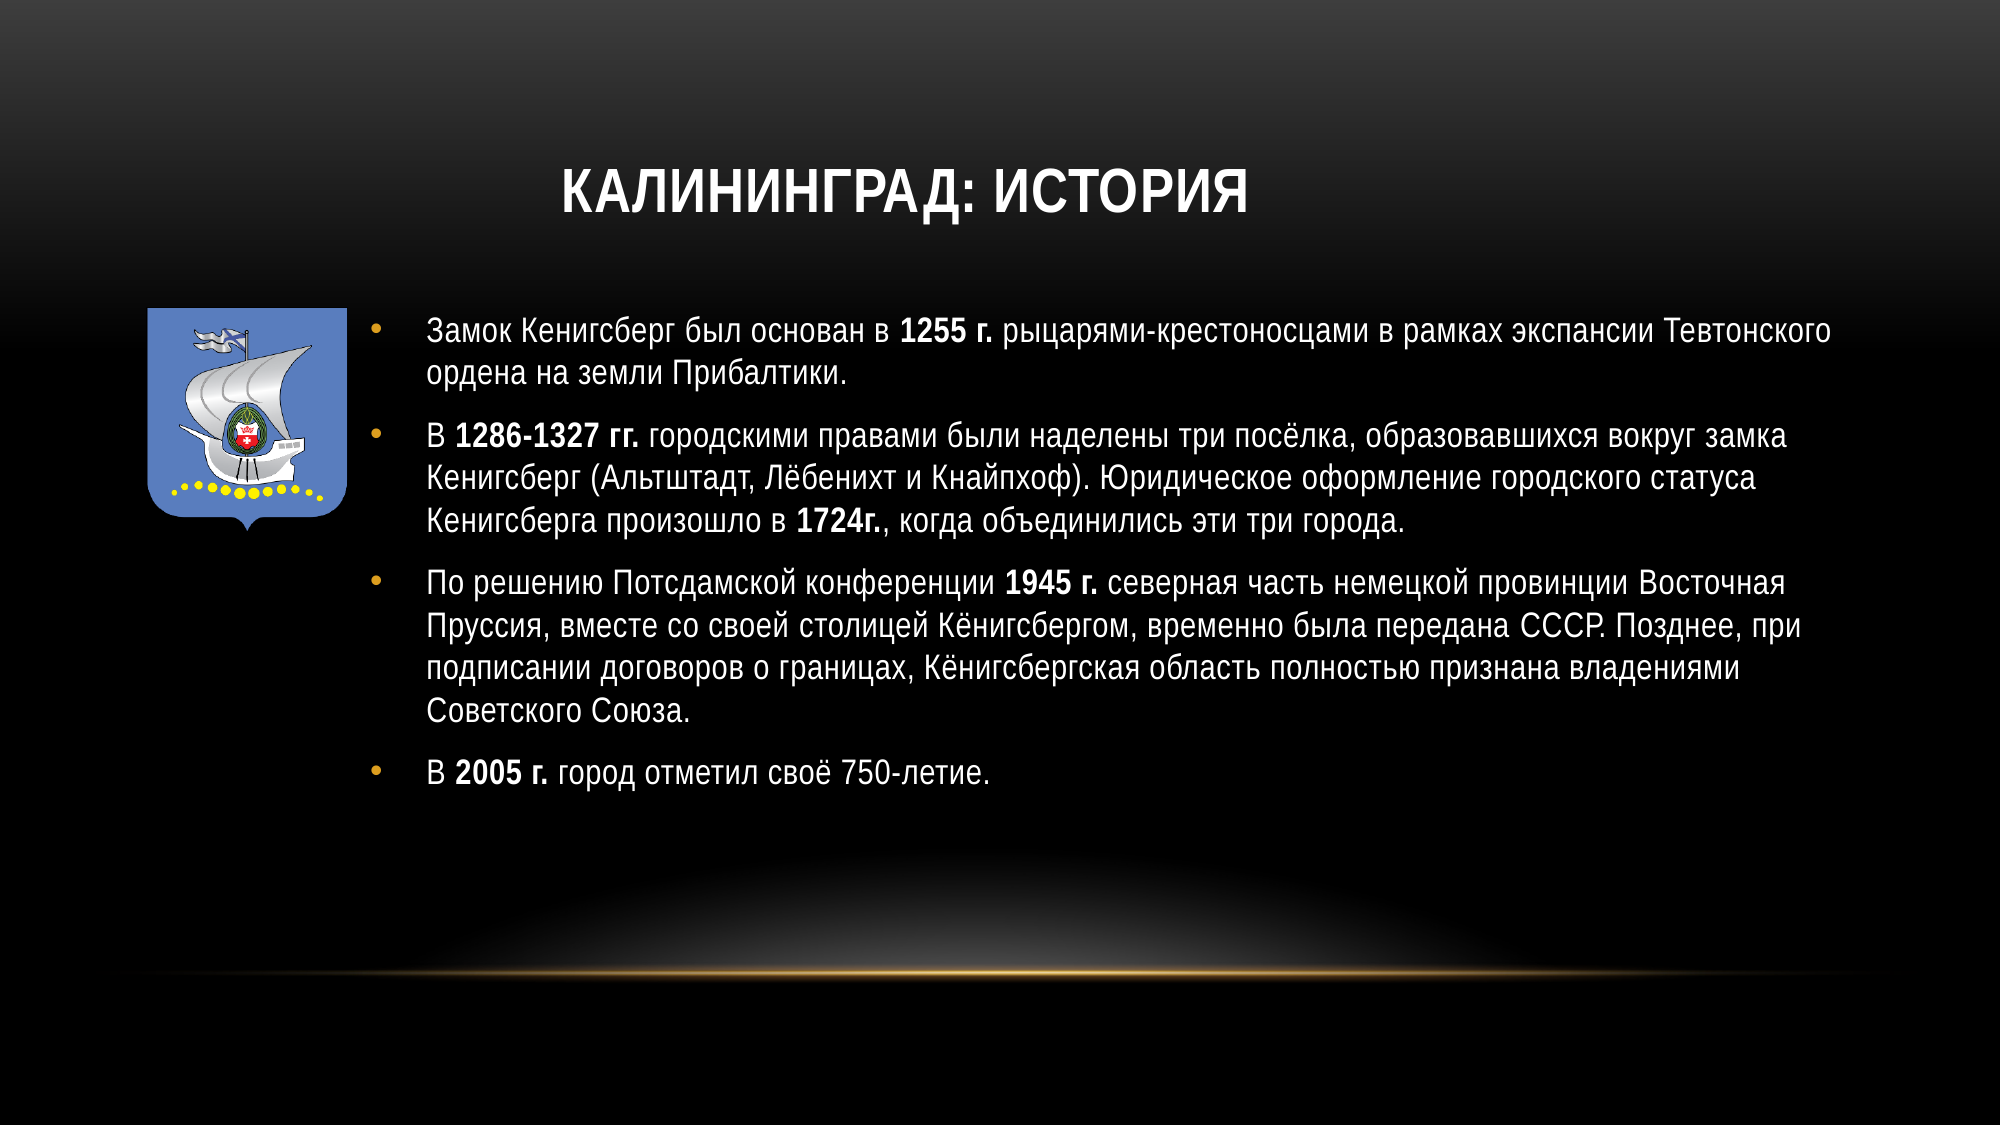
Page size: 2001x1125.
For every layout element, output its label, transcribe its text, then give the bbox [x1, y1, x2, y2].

picture [0, 0, 2000, 1125]
list Замок Кенигсберг был основан в 1255 г. рыцарями-крестоносцами в рамках экспансии Тевтонского ордена на земли Прибалтики. В 1286-1327 гг. городскими правами были наделены три посёлка, образовавшихся вокруг замка Кенигсберг (Альтштадт, Лёбенихт и Кнайпхоф). Юридическое оформление городского статуса Кенигсберга произошло в 1724г., когда объединились эти три города. По решению Потсдамской конференции 1945 г. северная часть немецкой провинции Восточная Пруссия, вместе со своей столицей Кёнигсбергом, временно была передана СССР. Позднее, при подписании договоров о границах, Кёнигсбергская область полностью признана владениями Советского Союза. В 2005 г. город отметил своё 750-летие. [355, 299, 1863, 1014]
title Калининград: история [133, 45, 1867, 233]
